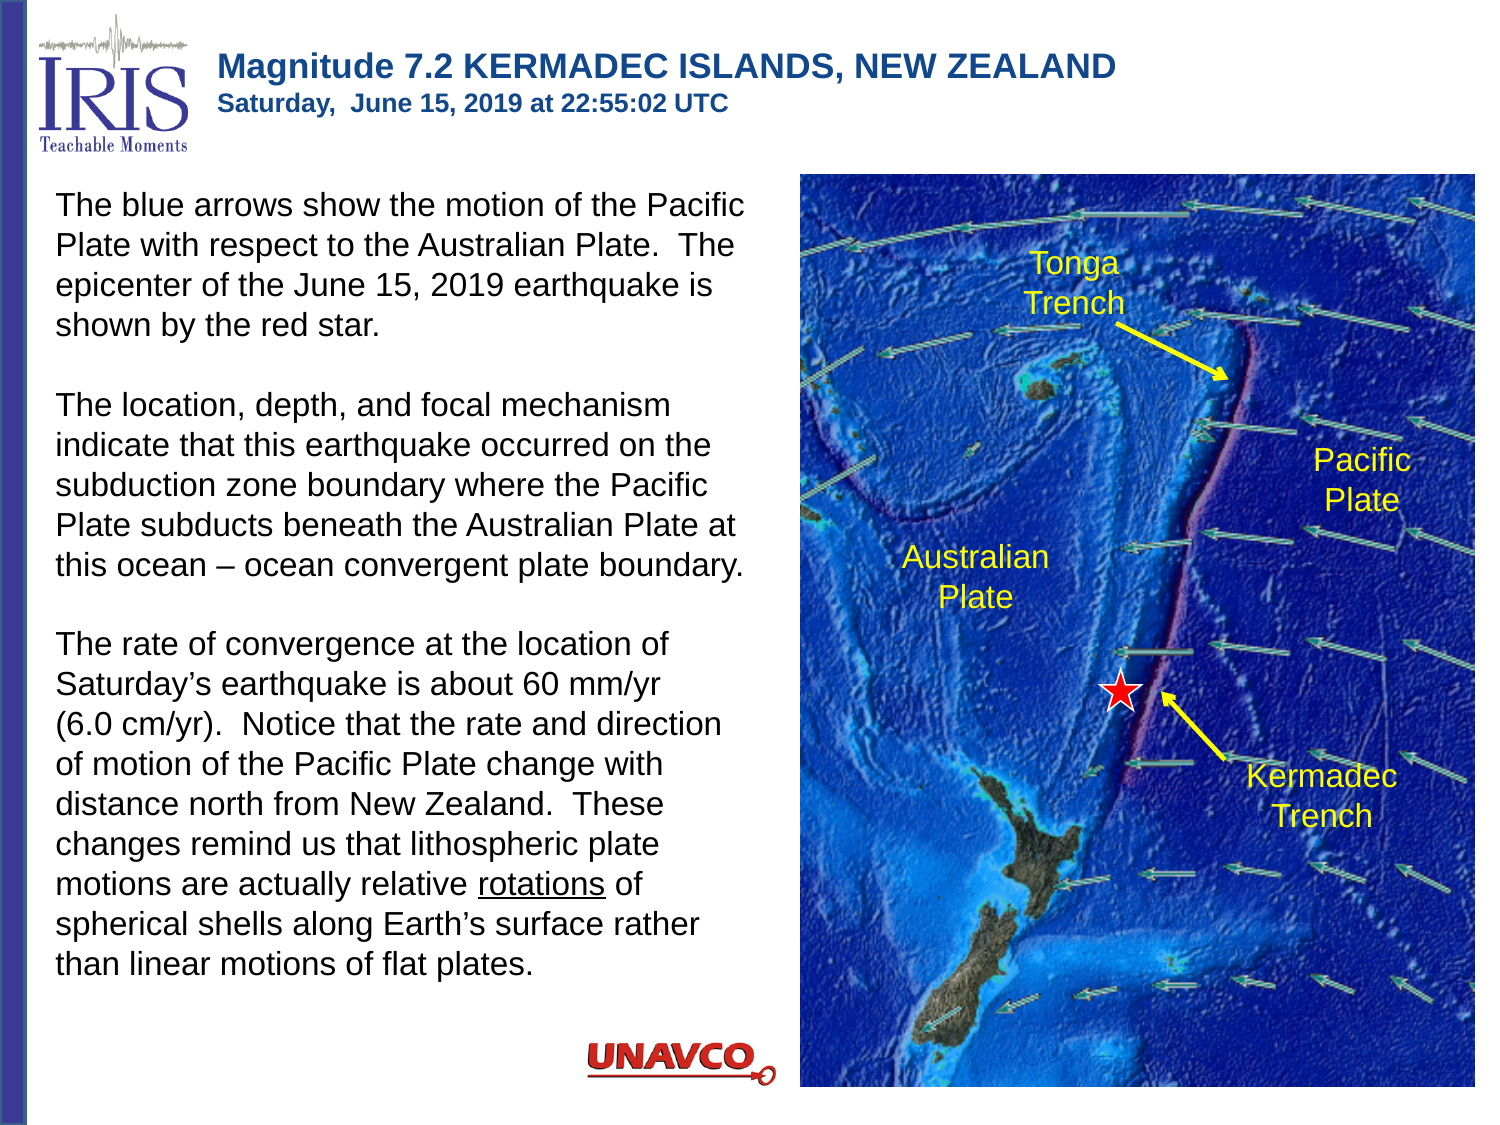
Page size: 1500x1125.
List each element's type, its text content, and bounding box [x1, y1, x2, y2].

picture [574, 1037, 788, 1091]
picture [799, 174, 1476, 1088]
picture [39, 12, 188, 165]
text_box [0, 0, 27, 1125]
text_box The blue arrows show the motion of the Pacific Plate with respect to the Australian Plate. The epicenter of the June 15, 2019 earthquake is shown by the red star. The location, depth, and focal mechanism indicate that this earthquake occurred on the subduction zone boundary where the Pacific Plate subducts beneath the Australian Plate at this ocean – ocean convergent plate boundary. The rate of convergence at the location of Saturday’s earthquake is about 60 mm/yr (6.0 cm/yr). Notice that the rate and direction of motion of the Pacific Plate change with distance north from New Zealand. These changes remind us that lithospheric plate motions are actually relative rotations of spherical shells along Earth’s surface rather than linear motions of flat plates. [40, 175, 770, 990]
text_box Magnitude 7.2 KERMADEC ISLANDS, NEW ZEALAND Saturday, June 15, 2019 at 22:55:02 UTC [202, 0, 1499, 125]
